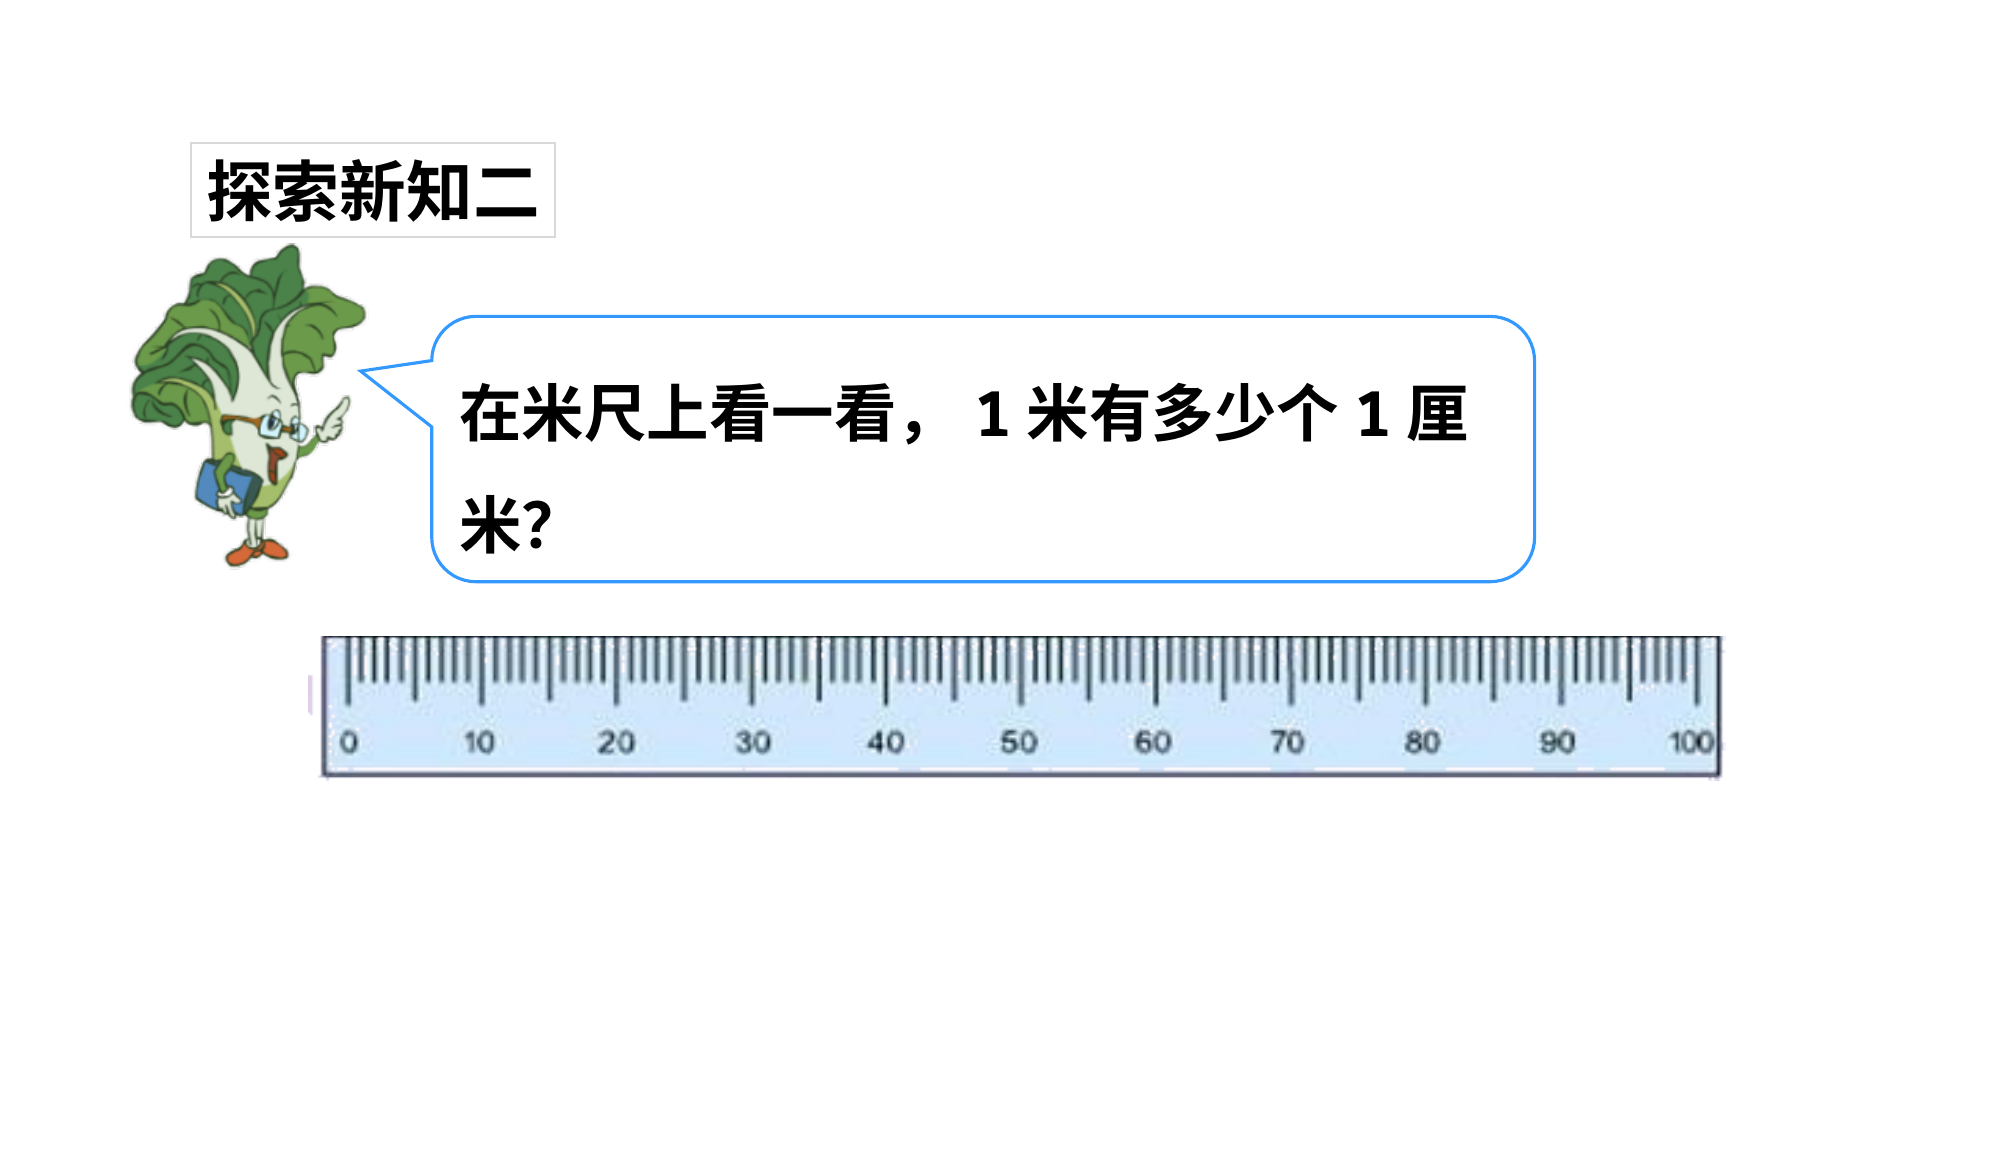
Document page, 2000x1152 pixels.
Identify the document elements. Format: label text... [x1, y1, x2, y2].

picture [308, 636, 1726, 781]
picture [125, 242, 372, 571]
text_box 探索新知二 [191, 142, 555, 238]
text_box 在米尺上看一看，1米有多少个1厘米？ [372, 316, 1535, 582]
